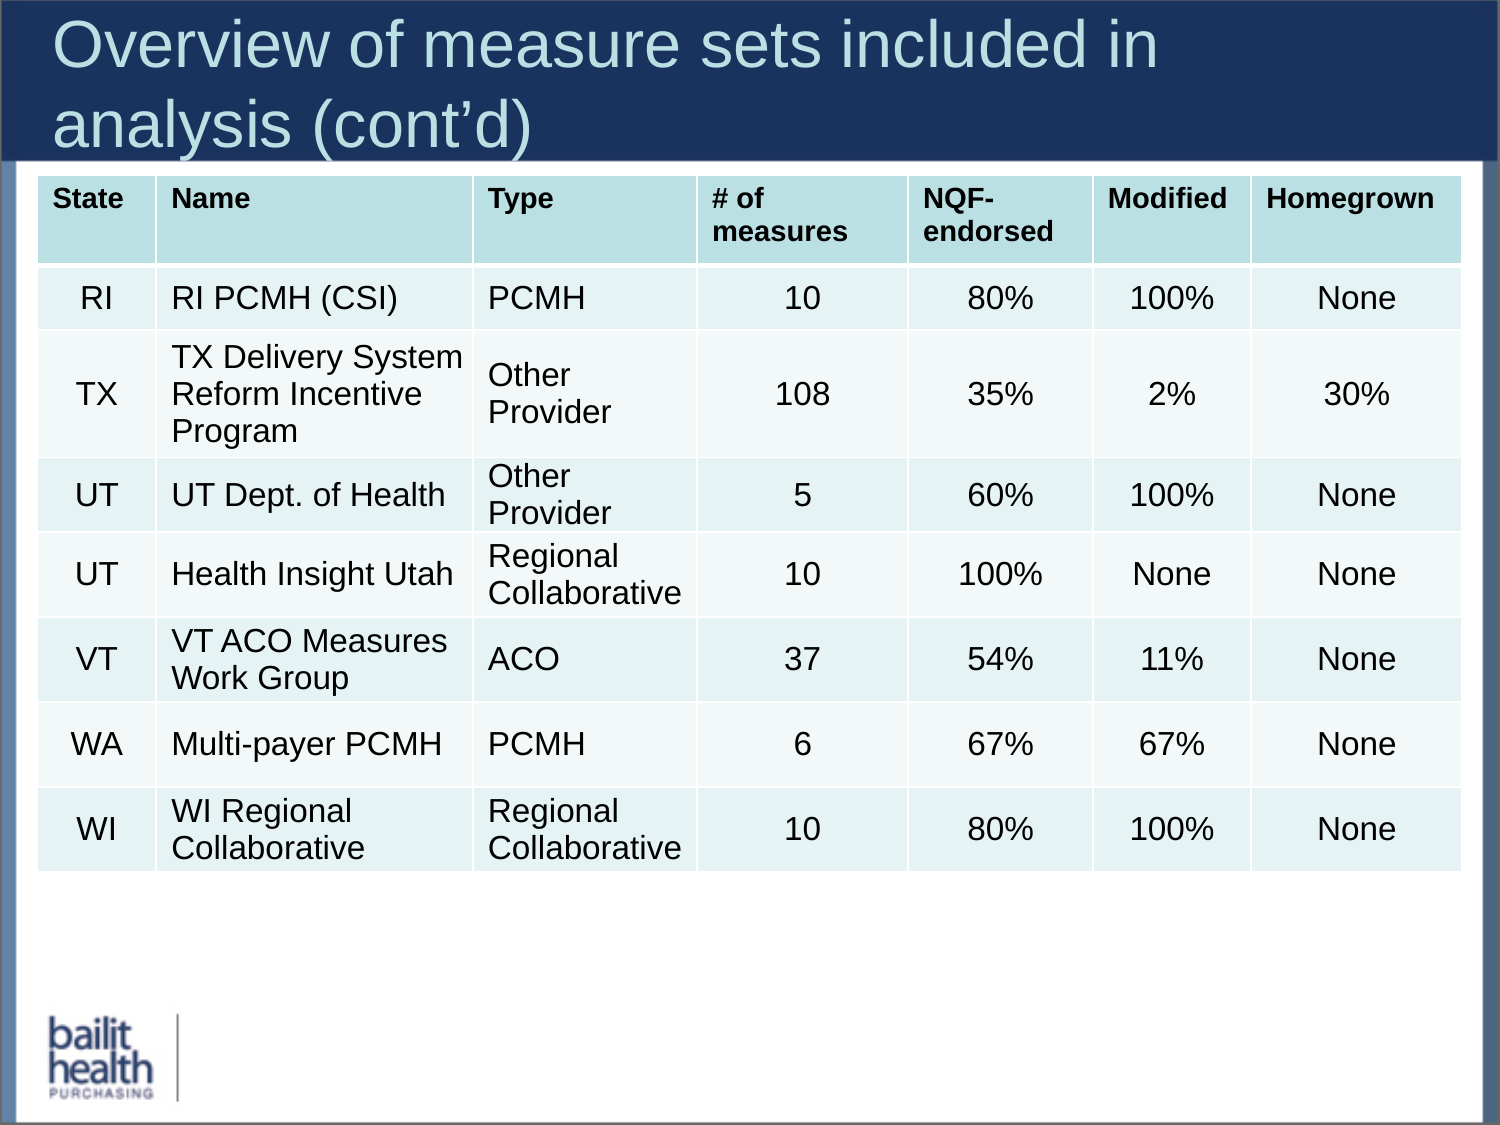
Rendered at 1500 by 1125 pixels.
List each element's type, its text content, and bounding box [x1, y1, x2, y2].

table_cell 10 [698, 533, 907, 616]
table_cell 80% [909, 268, 1092, 329]
table_cell PCMH [474, 703, 696, 786]
table_cell TX Delivery System Reform Incentive Program [157, 331, 472, 457]
table_cell Regional Collaborative [474, 533, 696, 616]
table_header Modified [1094, 176, 1250, 263]
table_cell None [1094, 533, 1250, 616]
table_cell None [1252, 618, 1461, 701]
title Overview of measure sets included in analysis (cont’d) [37, 0, 1313, 174]
table_cell 100% [1094, 268, 1250, 329]
table_header State [38, 176, 155, 263]
table_header Type [474, 176, 696, 263]
table_cell Other Provider [474, 458, 696, 531]
table_cell 5 [698, 458, 907, 531]
table_header NQF-endorsed [909, 176, 1092, 263]
table_cell WA [38, 703, 155, 786]
table_cell ACO [474, 618, 696, 701]
table_cell RI PCMH (CSI) [157, 268, 472, 329]
table_cell None [1252, 533, 1461, 616]
table_cell RI [38, 268, 155, 329]
table_cell Health Insight Utah [157, 533, 472, 616]
table_header Homegrown [1252, 176, 1461, 263]
table_cell None [1252, 703, 1461, 786]
table_cell 100% [1094, 458, 1250, 531]
table_cell Multi-payer PCMH [157, 703, 472, 786]
table_header # of measures [698, 176, 907, 263]
table_cell VT ACO Measures Work Group [157, 618, 472, 701]
table_cell Other Provider [474, 331, 696, 457]
table_cell 2% [1094, 331, 1250, 457]
table_cell 100% [909, 533, 1092, 616]
table_cell WI [38, 788, 155, 871]
table_cell UT [38, 533, 155, 616]
table_cell 60% [909, 458, 1092, 531]
table_cell Regional Collaborative [474, 788, 696, 871]
table_cell 30% [1252, 331, 1461, 457]
table_cell 108 [698, 331, 907, 457]
table_cell 6 [698, 703, 907, 786]
table_cell 67% [1094, 703, 1250, 786]
table_cell TX [38, 331, 155, 457]
table_cell 54% [909, 618, 1092, 701]
table_cell 10 [698, 788, 907, 871]
table_cell 80% [909, 788, 1092, 871]
table_cell None [1252, 458, 1461, 531]
picture [0, 0, 1500, 1125]
table_cell 35% [909, 331, 1092, 457]
table_cell UT [38, 458, 155, 531]
table_cell VT [38, 618, 155, 701]
table_cell 67% [909, 703, 1092, 786]
table_cell 100% [1094, 788, 1250, 871]
table_cell 10 [698, 268, 907, 329]
table_cell 11% [1094, 618, 1250, 701]
table_cell 37 [698, 618, 907, 701]
table_cell None [1252, 268, 1461, 329]
table_cell WI Regional Collaborative [157, 788, 472, 871]
table_header Name [157, 176, 472, 263]
table_cell PCMH [474, 268, 696, 329]
table_cell None [1252, 788, 1461, 871]
table_cell UT Dept. of Health [157, 458, 472, 531]
